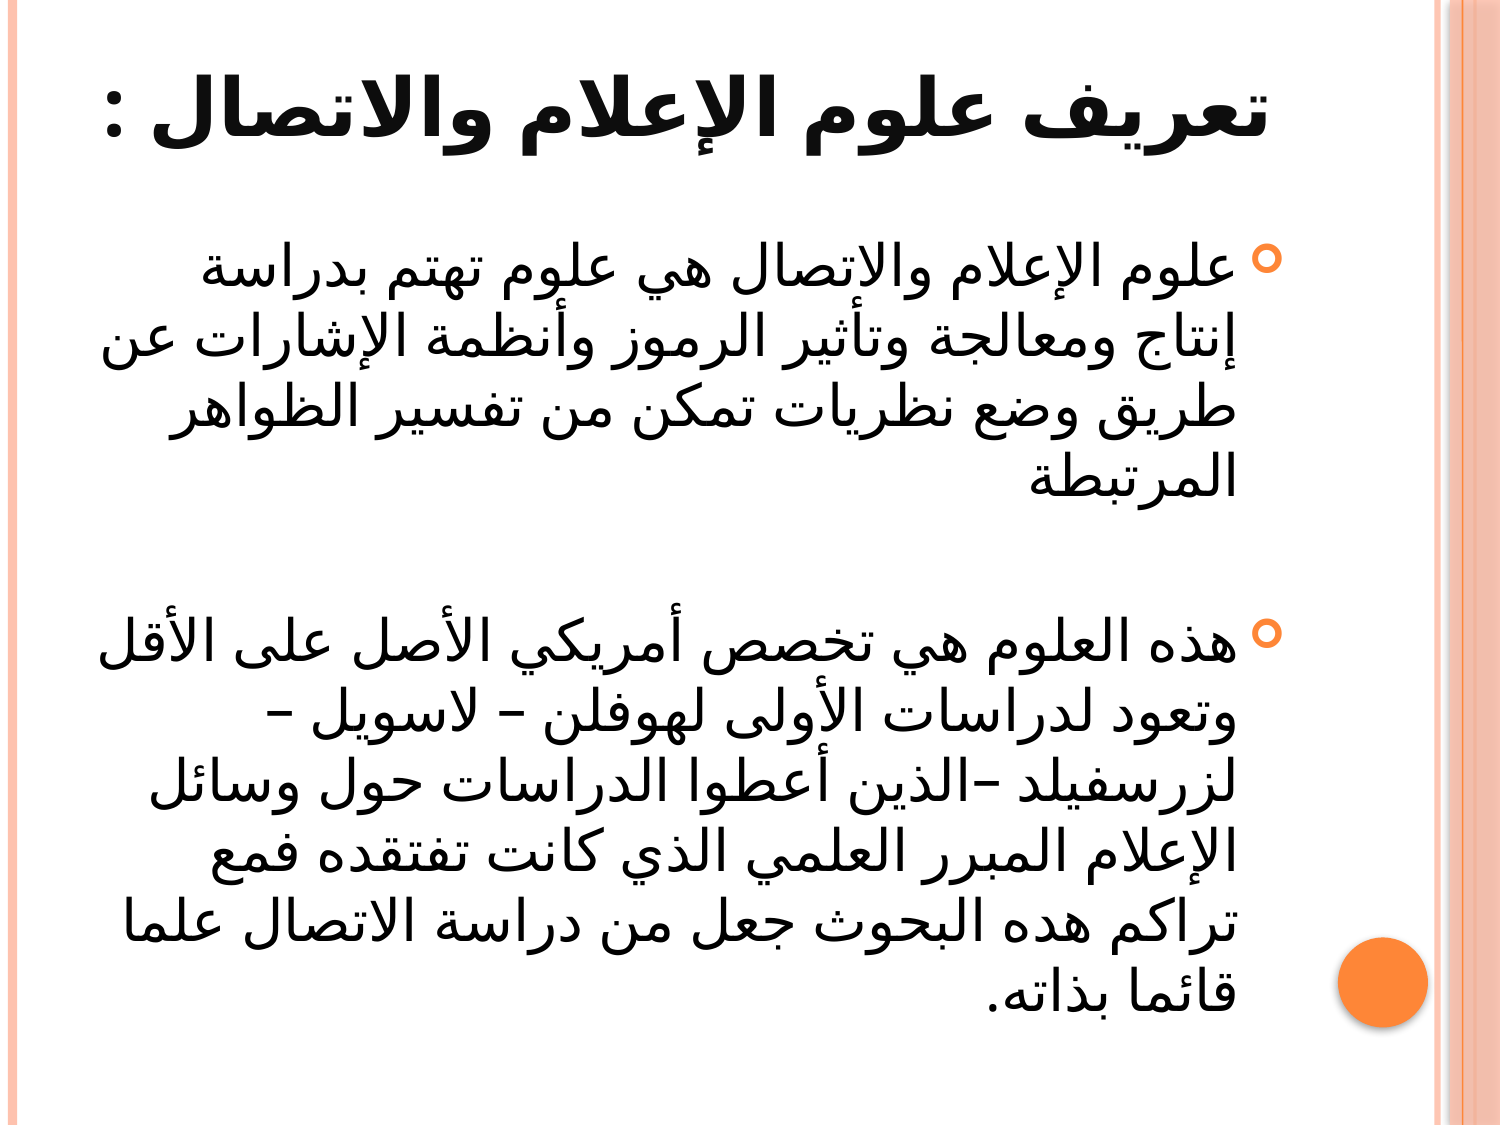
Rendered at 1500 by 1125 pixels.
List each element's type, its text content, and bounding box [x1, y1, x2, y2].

list علوم الإعلام والاتصال هي علوم تهتم بدراسة إنتاج ومعالجة وتأثير الرموز وأنظمة الإشارات عن طريق وضع نظريات تمكن من تفسير الظواهر المرتبطة هذه العلوم هي تخصص أمريكي الأصل على الأقل وتعود لدراسات الأولى لهوفلن – لاسويل –لزرسفيلد –الذين أعطوا الدراسات حول وسائل الإعلام المبرر العلمي الذي كانت تفتقده فمع تراكم هده البحوث جعل من دراسة الاتصال علما قائما بذاته. [75, 262, 1300, 1062]
title تعريف علوم الإعلام والاتصال : [75, 45, 1300, 233]
